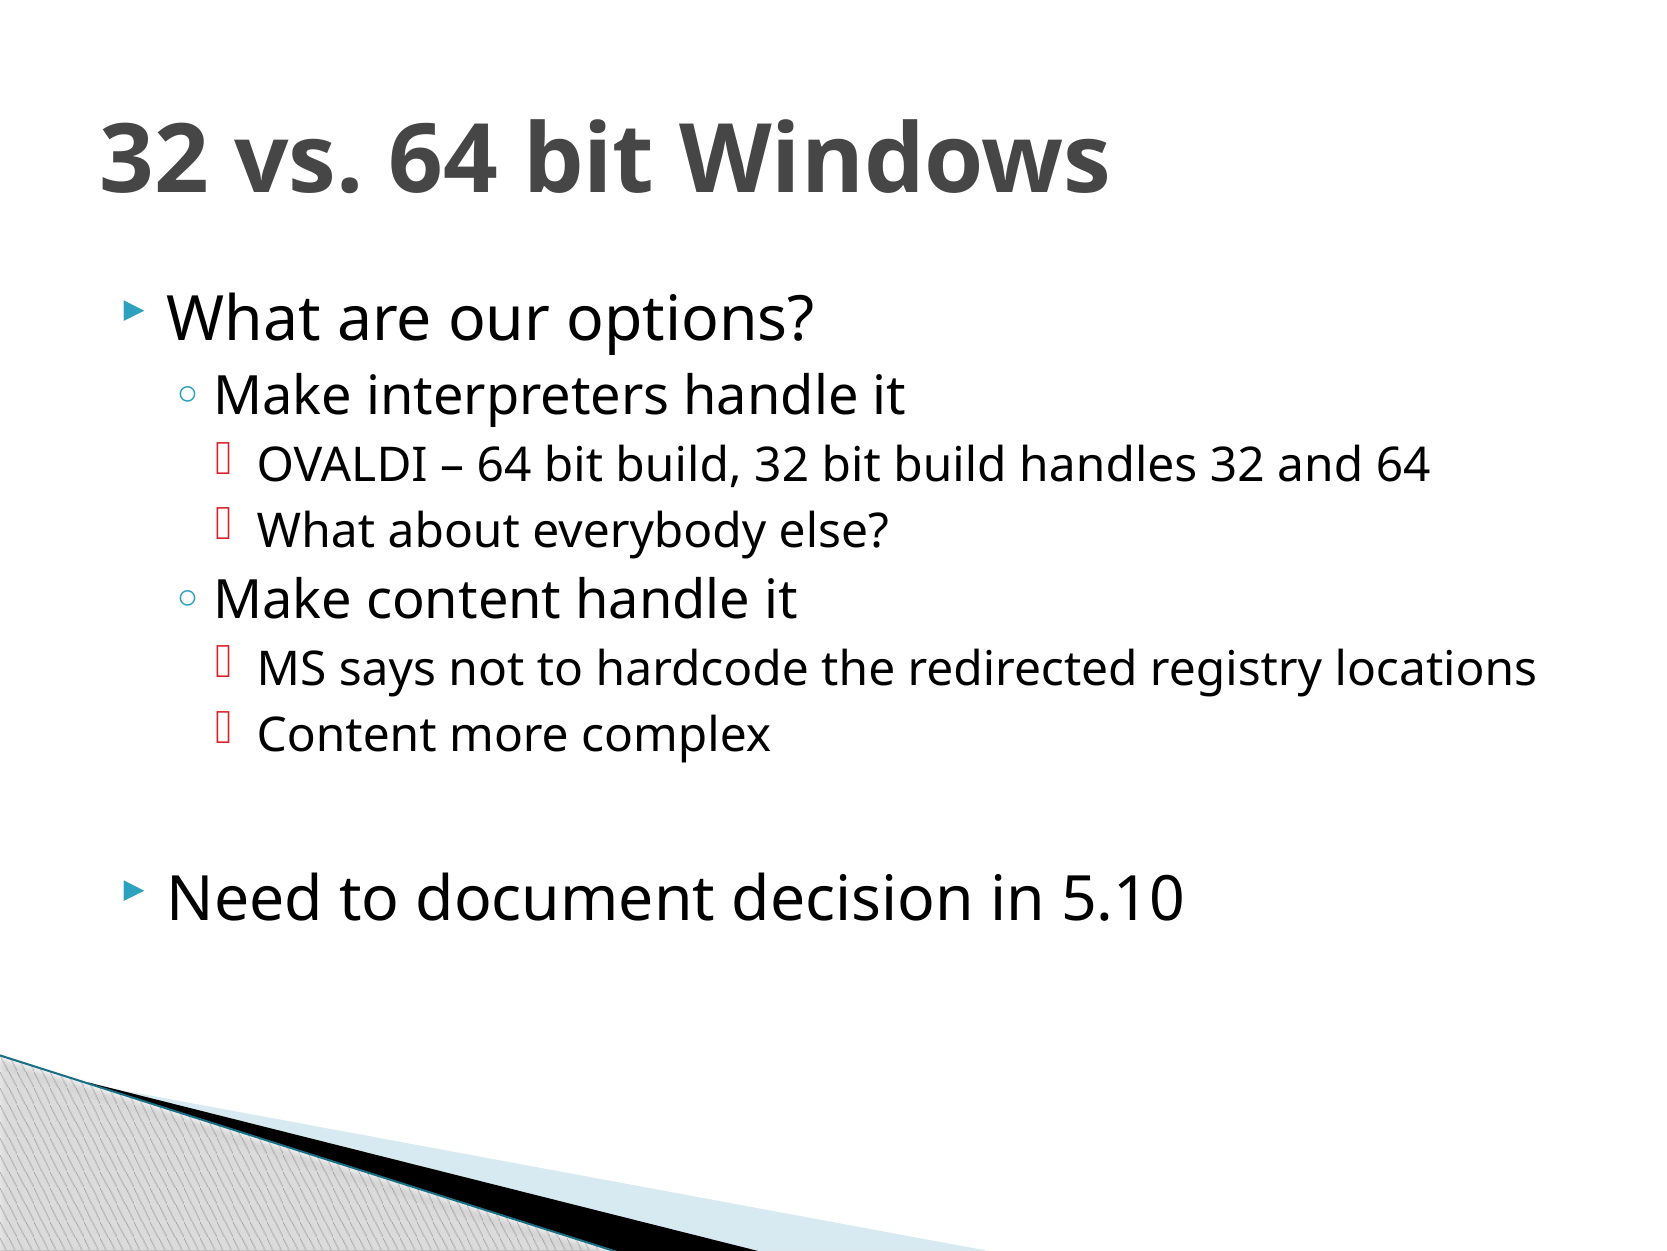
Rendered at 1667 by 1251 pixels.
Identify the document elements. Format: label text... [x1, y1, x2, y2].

list What are our options? Make interpreters handle it OVALDI – 64 bit build, 32 bit build handles 32 and 64 What about everybody else? Make content handle it MS says not to hardcode the redirected registry locations Content more complex Need to document decision in 5.10 [83, 270, 1584, 1095]
title 32 vs. 64 bit Windows [83, 50, 1584, 259]
